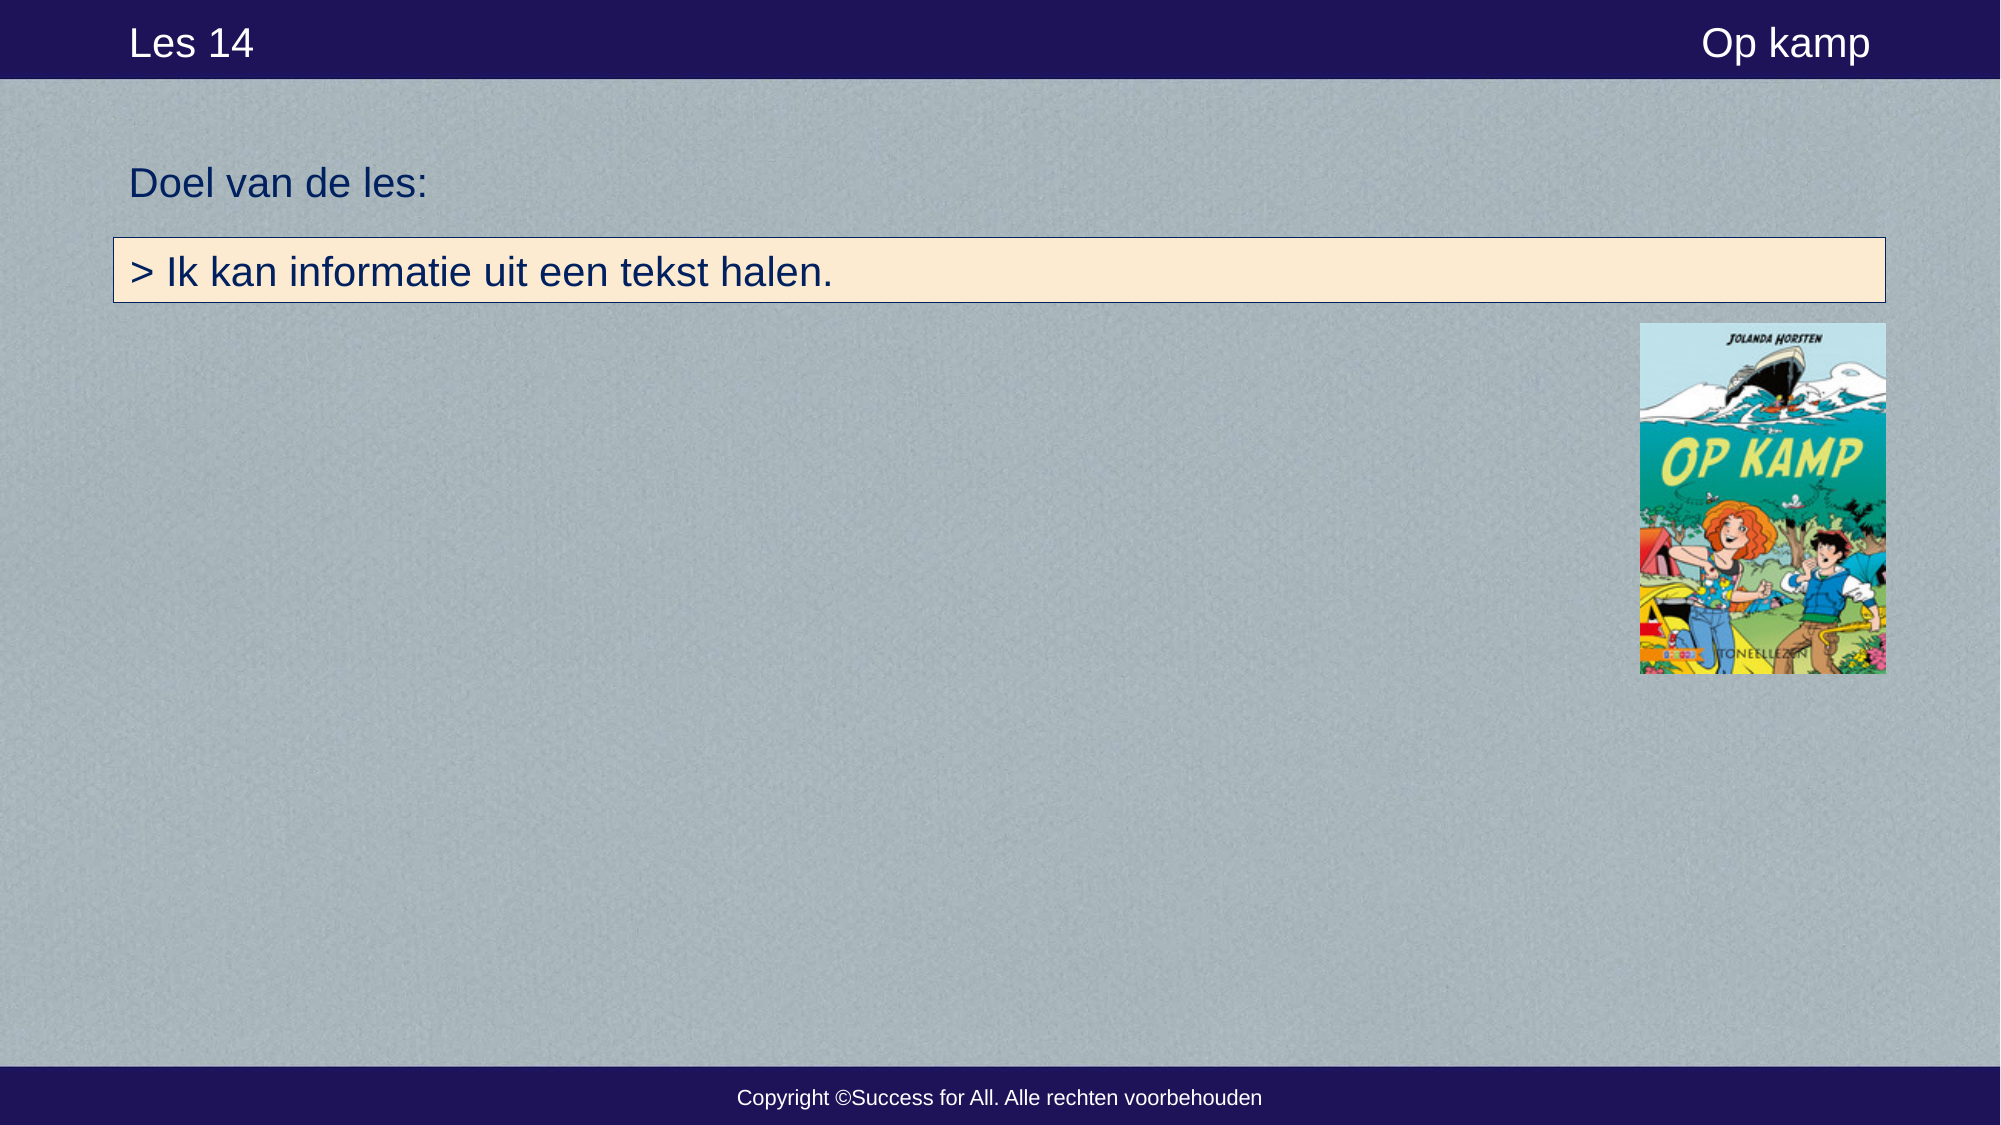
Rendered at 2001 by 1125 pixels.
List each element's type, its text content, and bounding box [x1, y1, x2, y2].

picture [0, 0, 2001, 1125]
text_box Les 14 [114, 8, 354, 73]
text_box > Ik kan informatie uit een tekst halen. [113, 237, 1886, 303]
text_box Copyright ©Success for All. Alle rechten voorbehouden [0, 1076, 2000, 1125]
text_box Op kamp [999, 8, 1886, 73]
text_box Doel van de les: [113, 148, 1635, 214]
